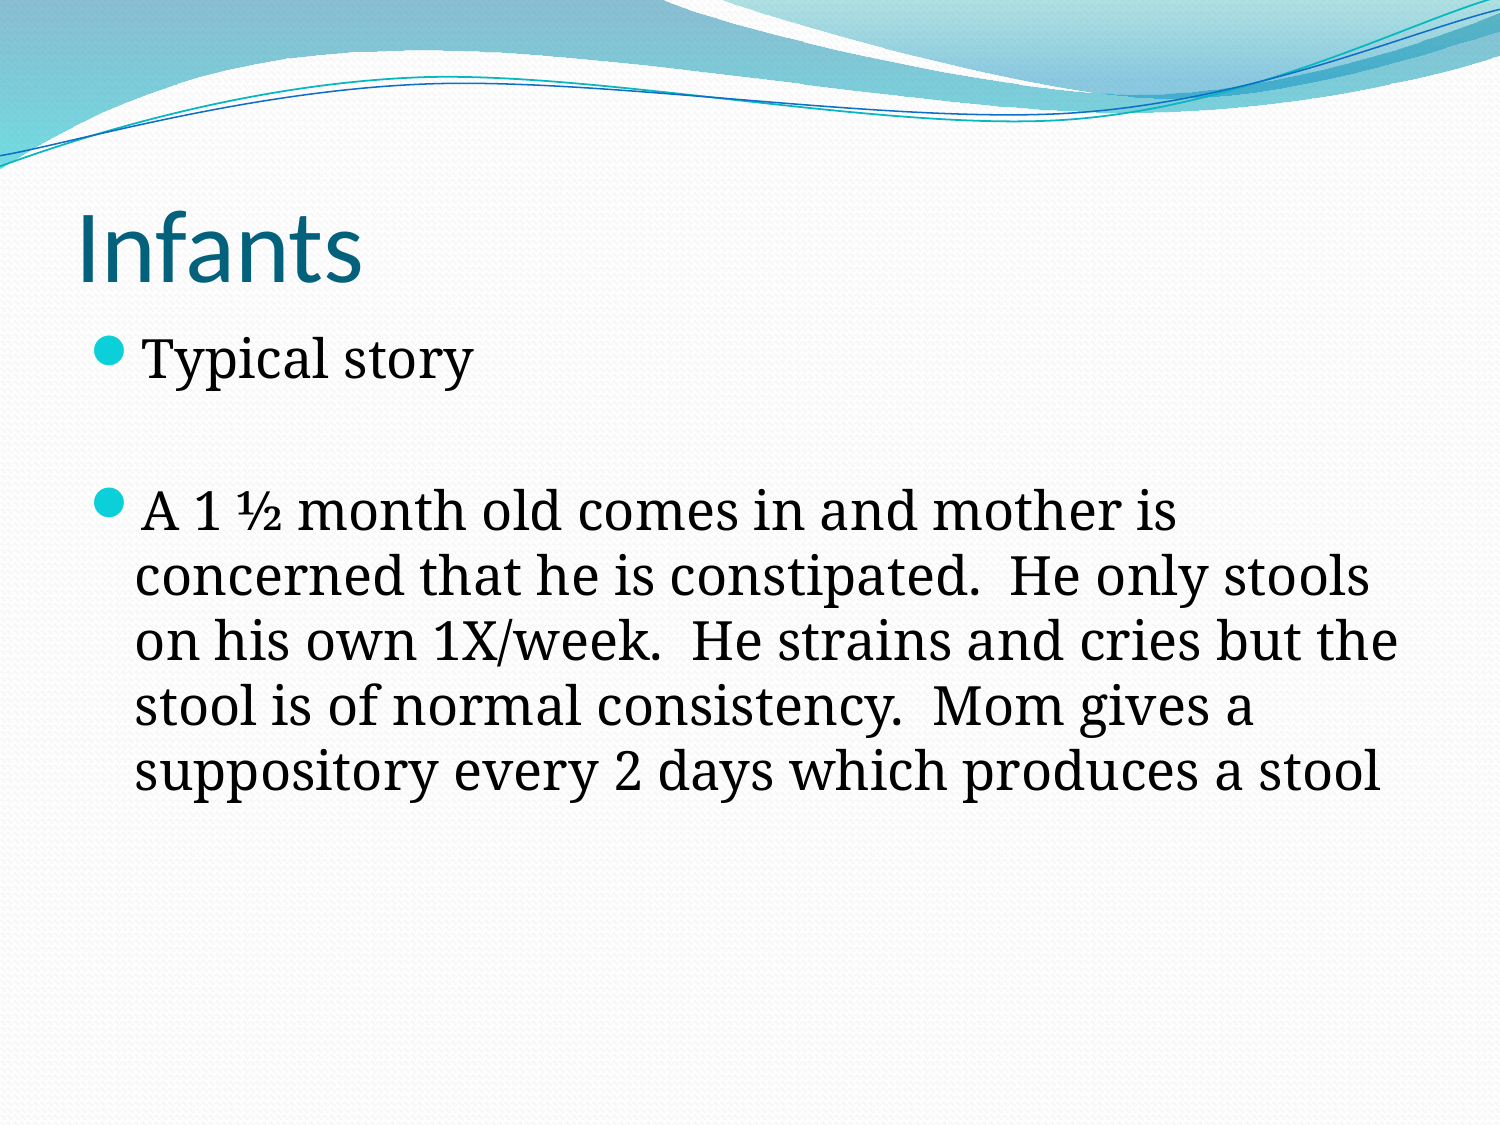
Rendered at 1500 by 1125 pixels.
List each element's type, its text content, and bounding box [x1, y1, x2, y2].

title Infants [75, 115, 1425, 303]
list Typical story A 1 ½ month old comes in and mother is concerned that he is constipated. He only stools on his own 1X/week. He strains and cries but the stool is of normal consistency. Mom gives a suppository every 2 days which produces a stool [75, 317, 1425, 1038]
